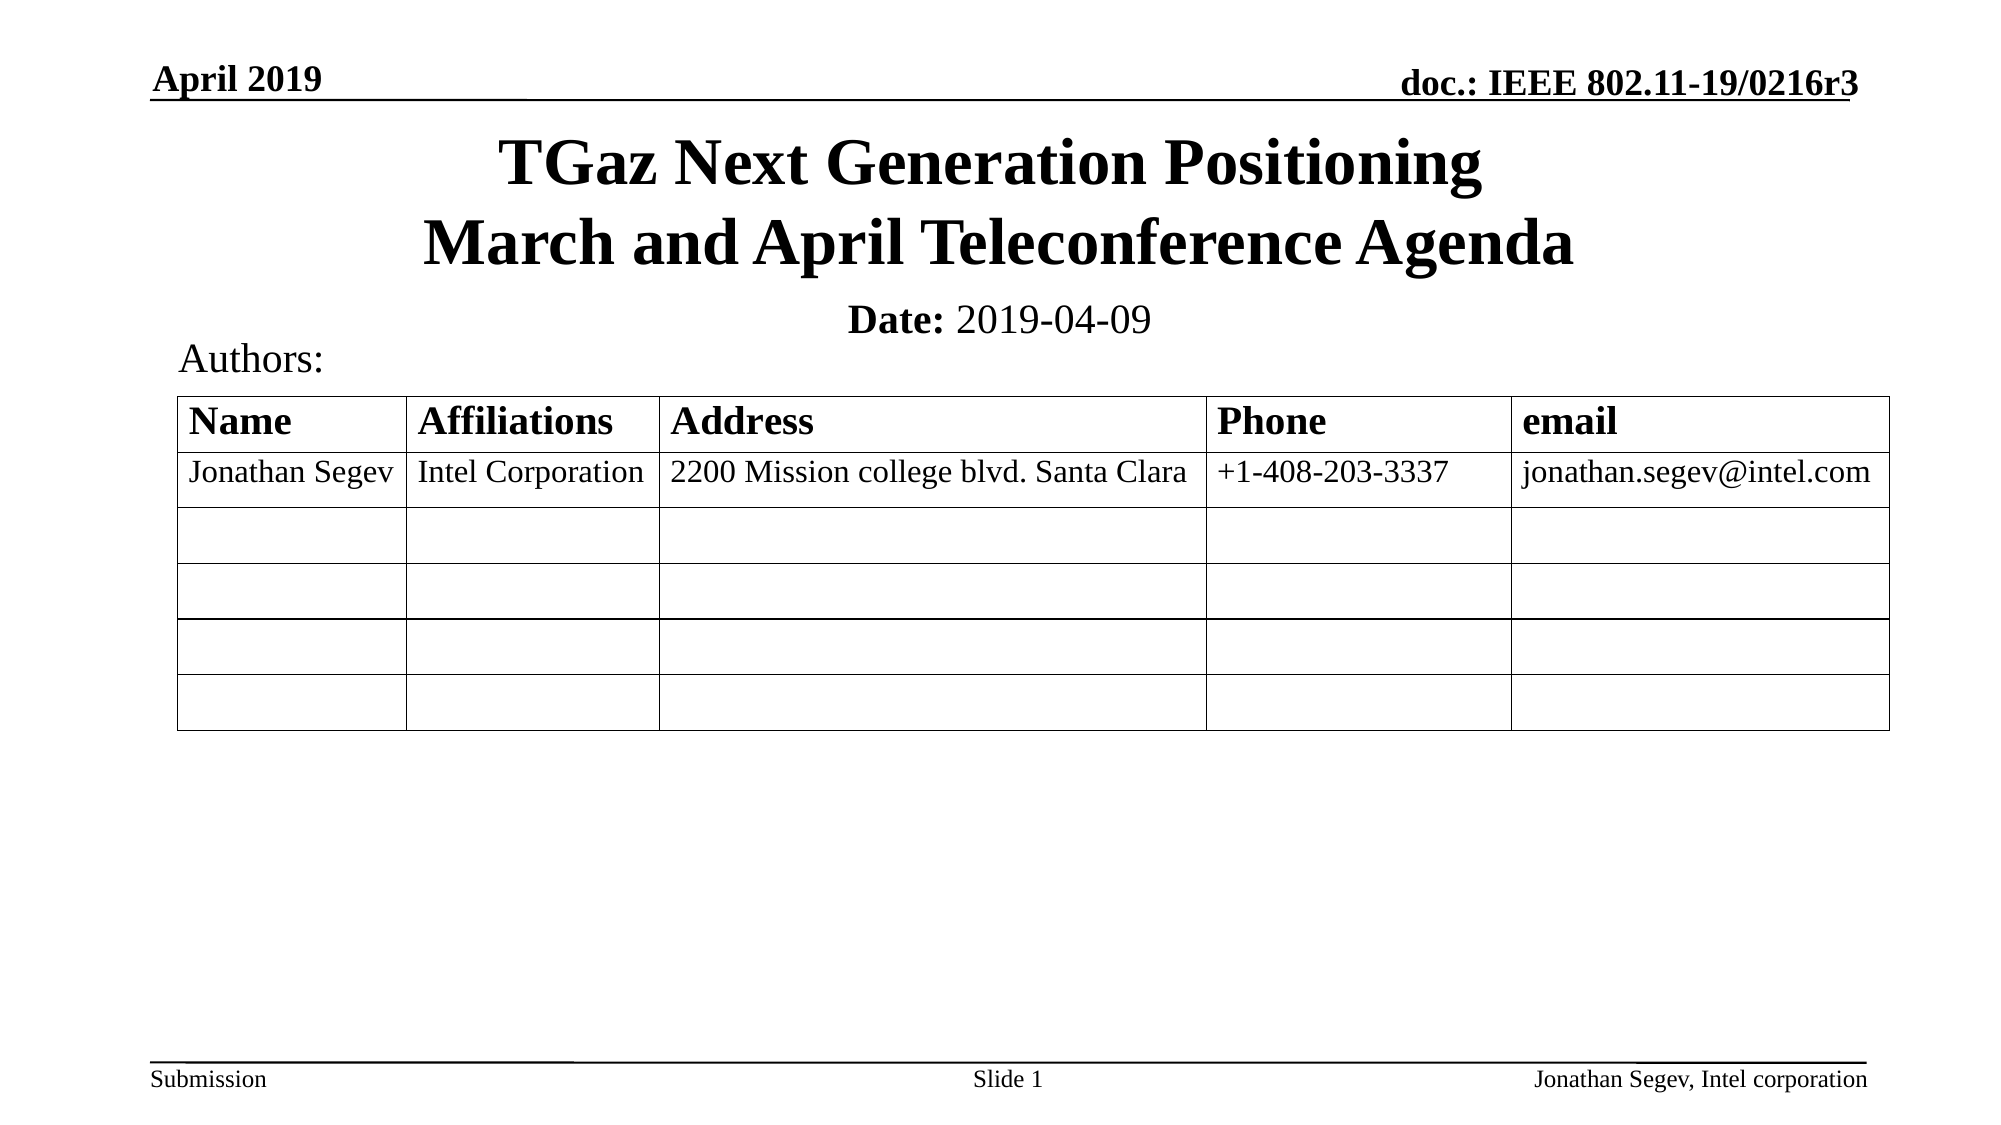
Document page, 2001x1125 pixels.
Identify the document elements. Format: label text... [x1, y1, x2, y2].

footer Jonathan Segev, Intel corporation [1171, 1061, 1869, 1093]
slide_number Slide 1 [950, 1061, 1067, 1123]
text_box Authors: [162, 323, 401, 387]
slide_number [152, 54, 563, 100]
subtitle Date: 2019-04-09 [299, 283, 1701, 363]
title TGaz Next Generation Positioning March and April Teleconference Agenda [149, 76, 1851, 319]
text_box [162, 396, 1907, 800]
